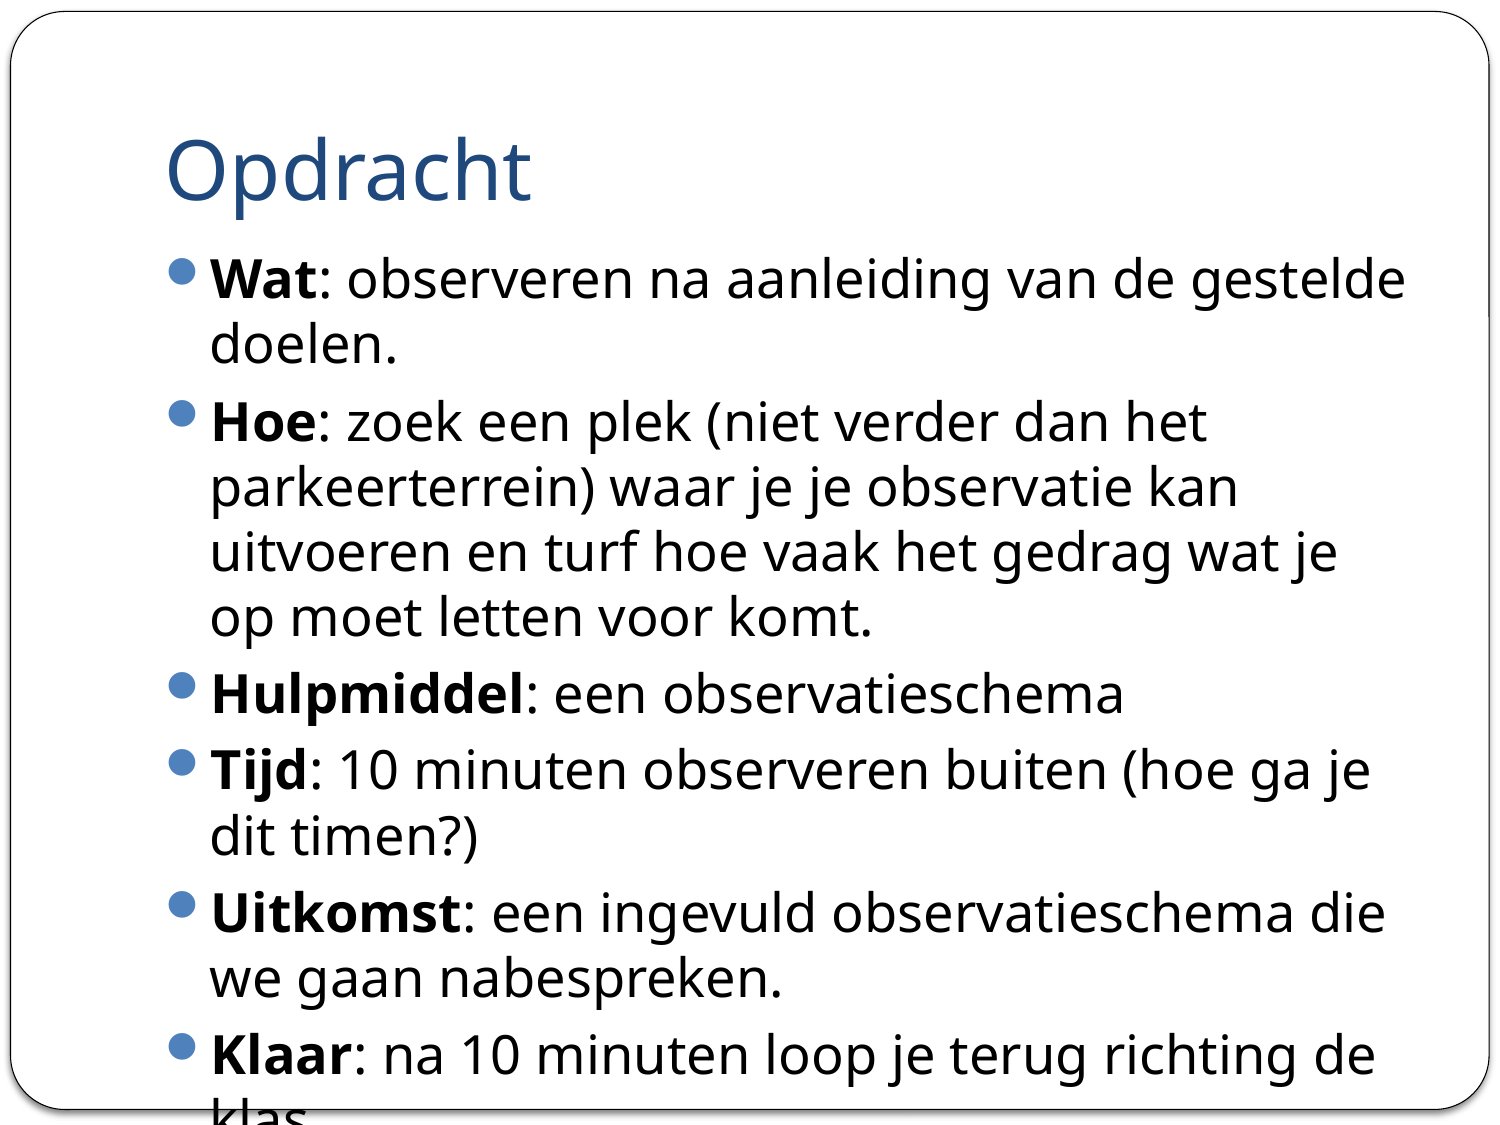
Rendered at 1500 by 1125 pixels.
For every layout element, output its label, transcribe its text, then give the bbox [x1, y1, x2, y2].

list Wat: observeren na aanleiding van de gestelde doelen. Hoe: zoek een plek (niet verder dan het parkeerterrein) waar je je observatie kan uitvoeren en turf hoe vaak het gedrag wat je op moet letten voor komt. Hulpmiddel: een observatieschema Tijd: 10 minuten observeren buiten (hoe ga je dit timen?) Uitkomst: een ingevuld observatieschema die we gaan nabespreken. Klaar: na 10 minuten loop je terug richting de klas. [150, 237, 1425, 1035]
title Opdracht [150, 45, 1425, 233]
